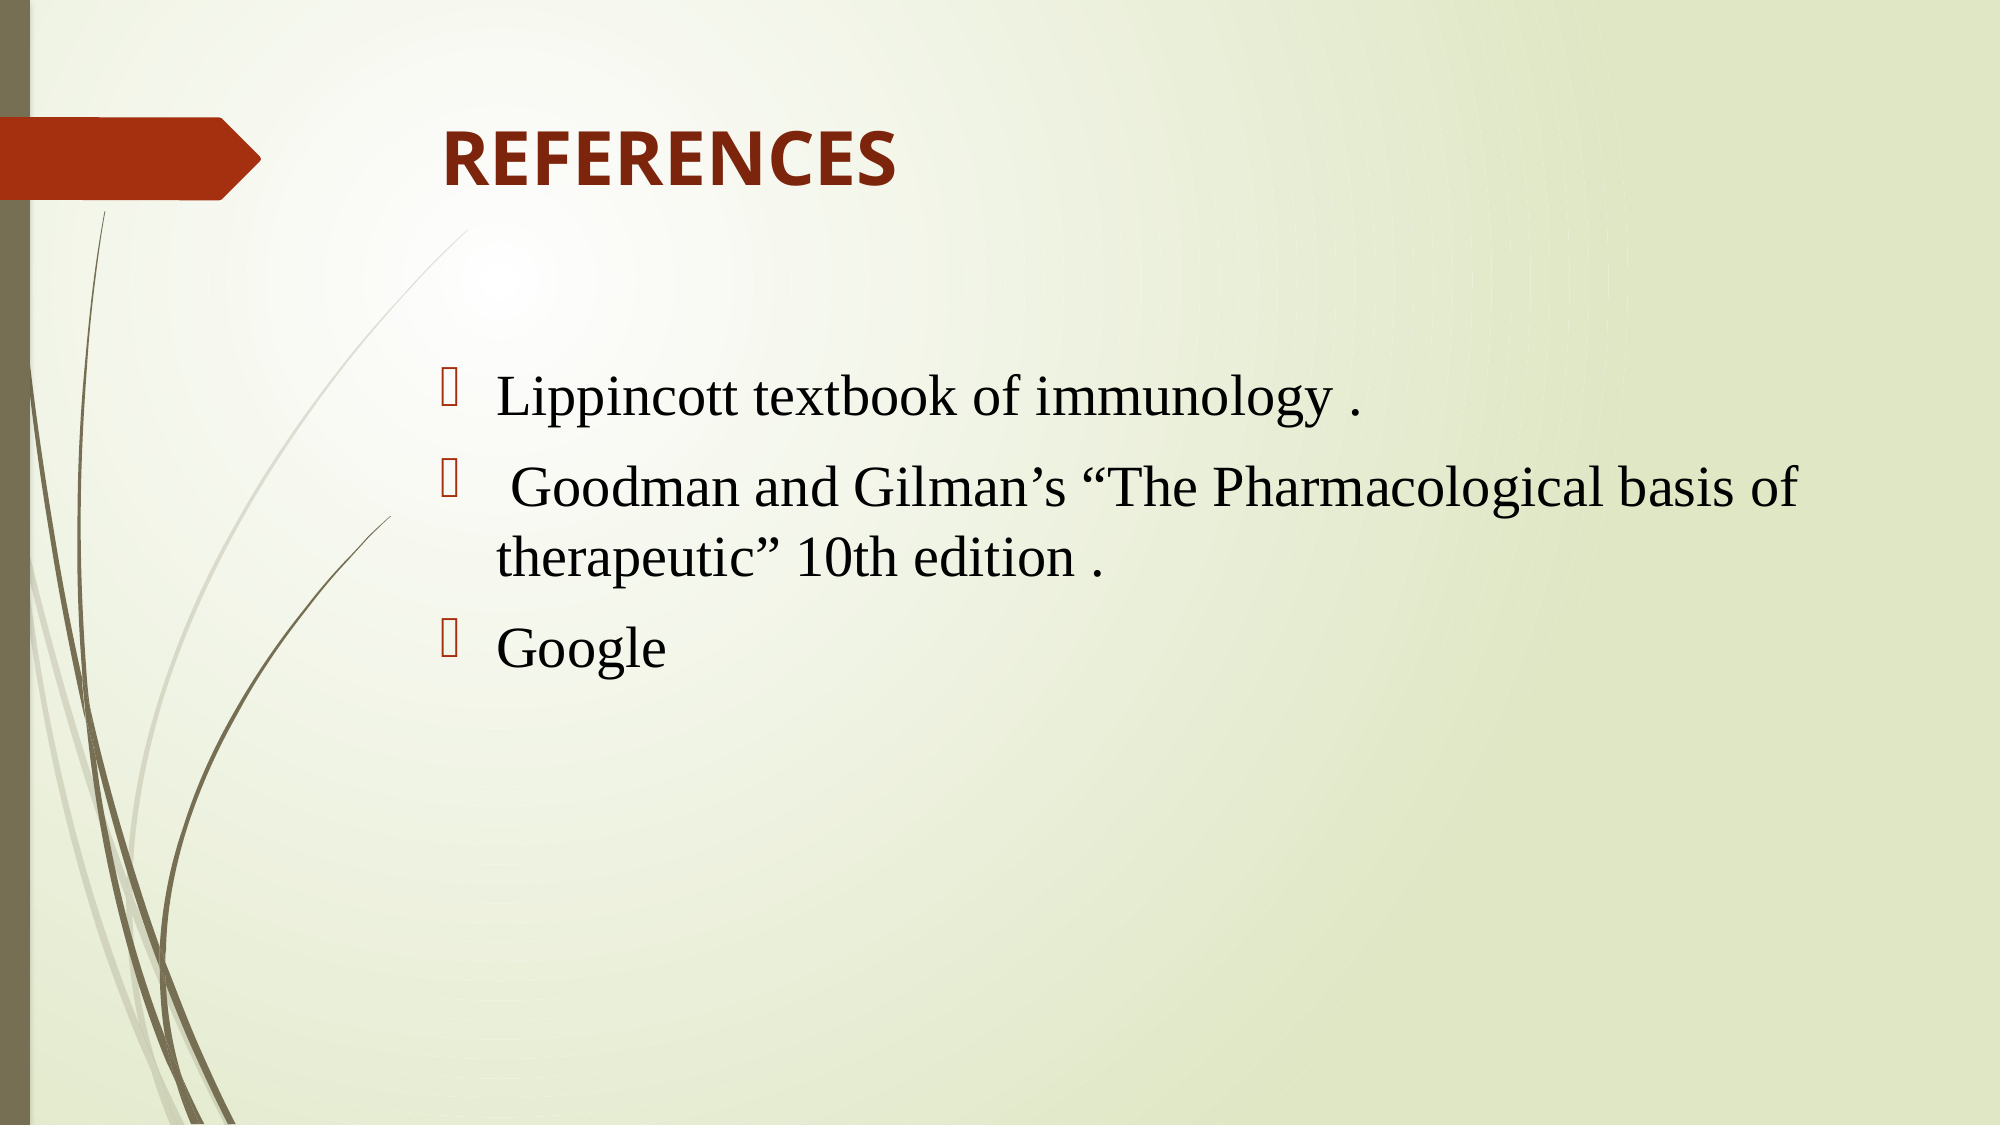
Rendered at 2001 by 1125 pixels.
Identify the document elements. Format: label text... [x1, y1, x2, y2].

title REFERENCES [425, 102, 1888, 313]
list Lippincott textbook of immunology . Goodman and Gilman’s “The Pharmacological basis of therapeutic” 10th edition . Google [424, 350, 1888, 970]
